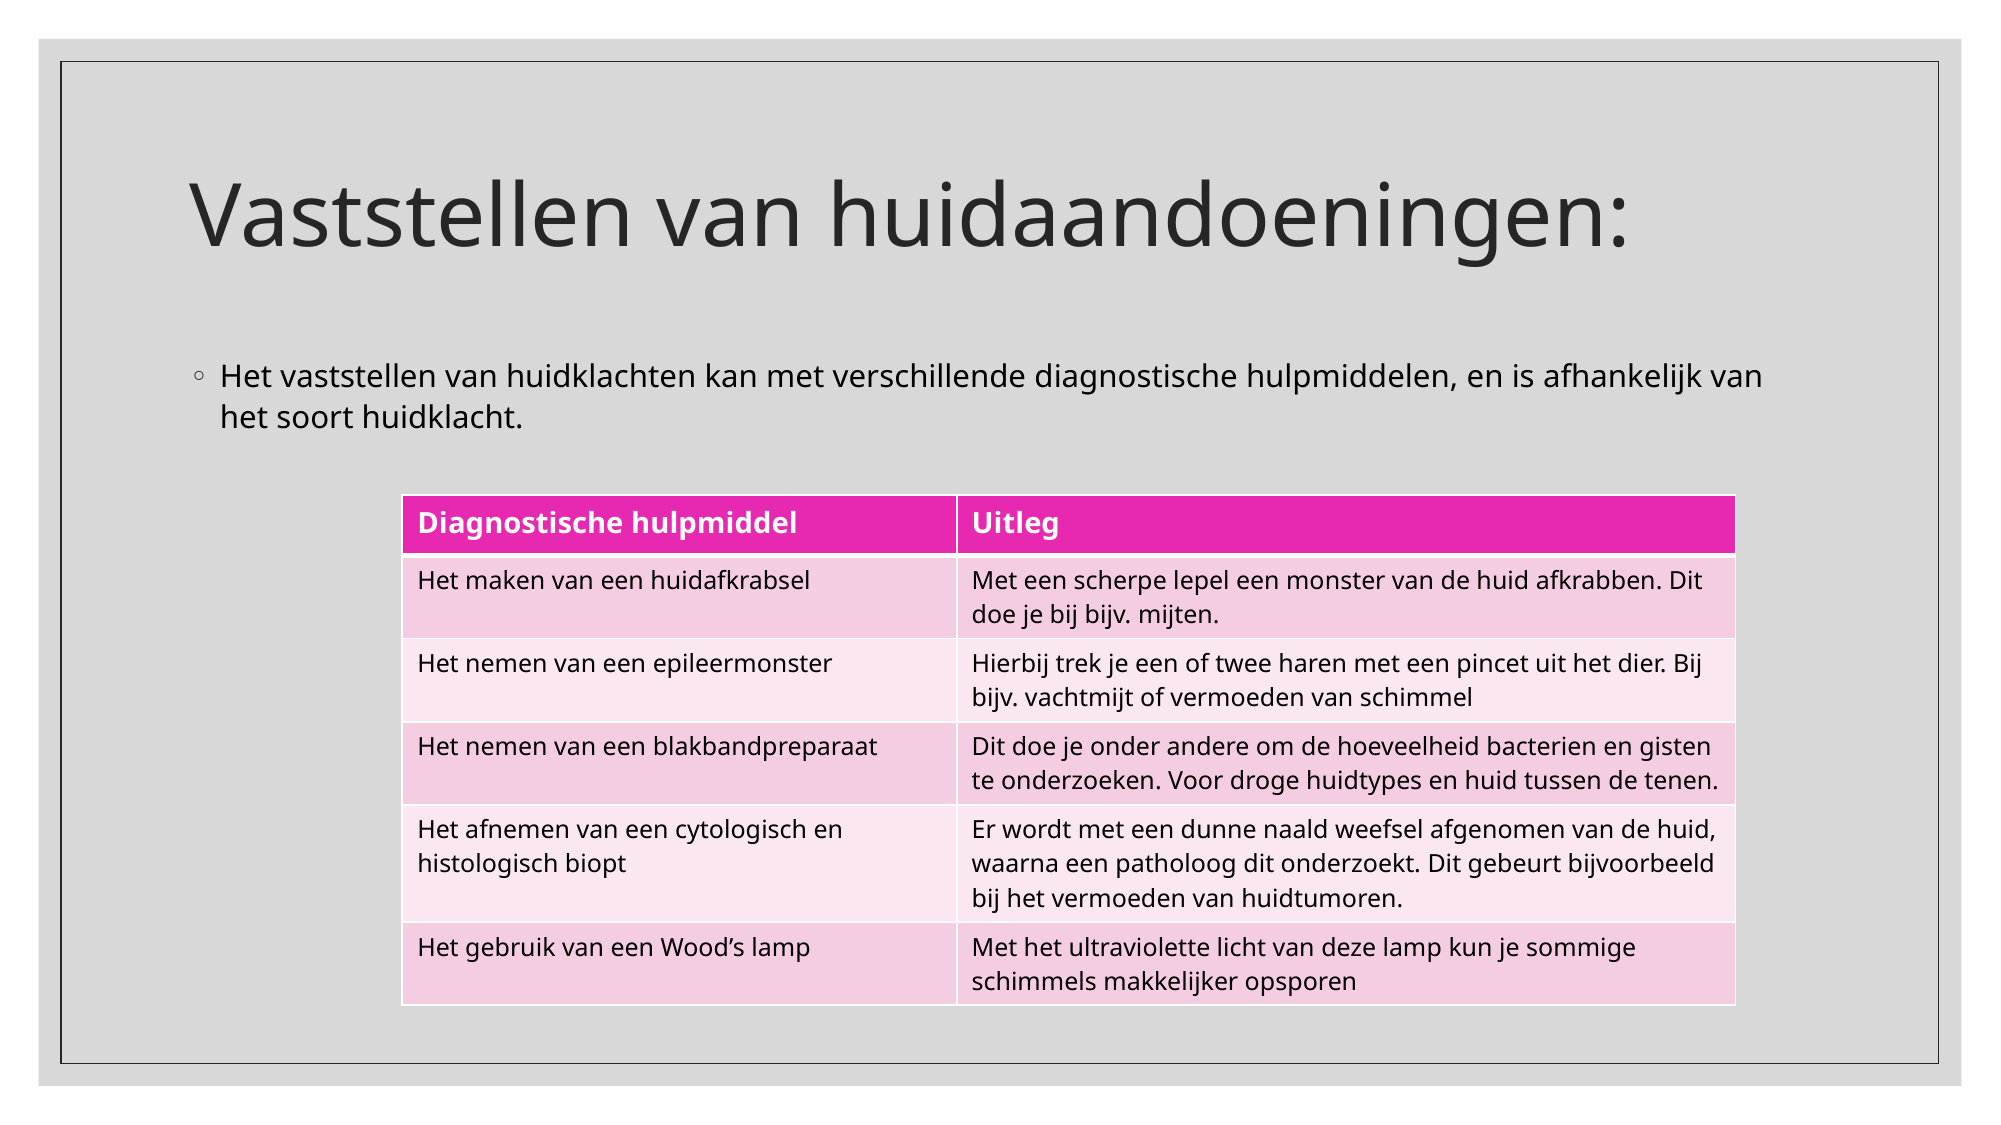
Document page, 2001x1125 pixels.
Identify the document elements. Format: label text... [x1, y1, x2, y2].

table_cell Met een scherpe lepel een monster van de huid afkrabben. Dit doe je bij bijv. mijten. [958, 558, 1735, 638]
table_cell Het gebruik van een Wood’s lamp [403, 923, 956, 1004]
table_header Uitleg [958, 496, 1735, 553]
table_cell Met het ultraviolette licht van deze lamp kun je sommige schimmels makkelijker opsporen [958, 923, 1735, 1004]
table_cell Er wordt met een dunne naald weefsel afgenomen van de huid, waarna een patholoog dit onderzoekt. Dit gebeurt bijvoorbeeld bij het vermoeden van huidtumoren. [958, 806, 1735, 921]
table_cell Het nemen van een epileermonster [403, 639, 956, 721]
table_cell Hierbij trek je een of twee haren met een pincet uit het dier. Bij bijv. vachtmijt of vermoeden van schimmel [958, 639, 1735, 721]
table_cell Het nemen van een blakbandpreparaat [403, 723, 956, 804]
title Vaststellen van huidaandoeningen: [174, 105, 1825, 331]
table_cell Dit doe je onder andere om de hoeveelheid bacterien en gisten te onderzoeken. Voor droge huidtypes en huid tussen de tenen. [958, 723, 1735, 804]
table_header Diagnostische hulpmiddel [403, 496, 956, 553]
table_cell Het afnemen van een cytologisch en histologisch biopt [403, 806, 956, 921]
table_cell Het maken van een huidafkrabsel [403, 558, 956, 638]
list Het vaststellen van huidklachten kan met verschillende diagnostische hulpmiddelen, en is afhankelijk van het soort huidklacht. [174, 345, 1825, 977]
